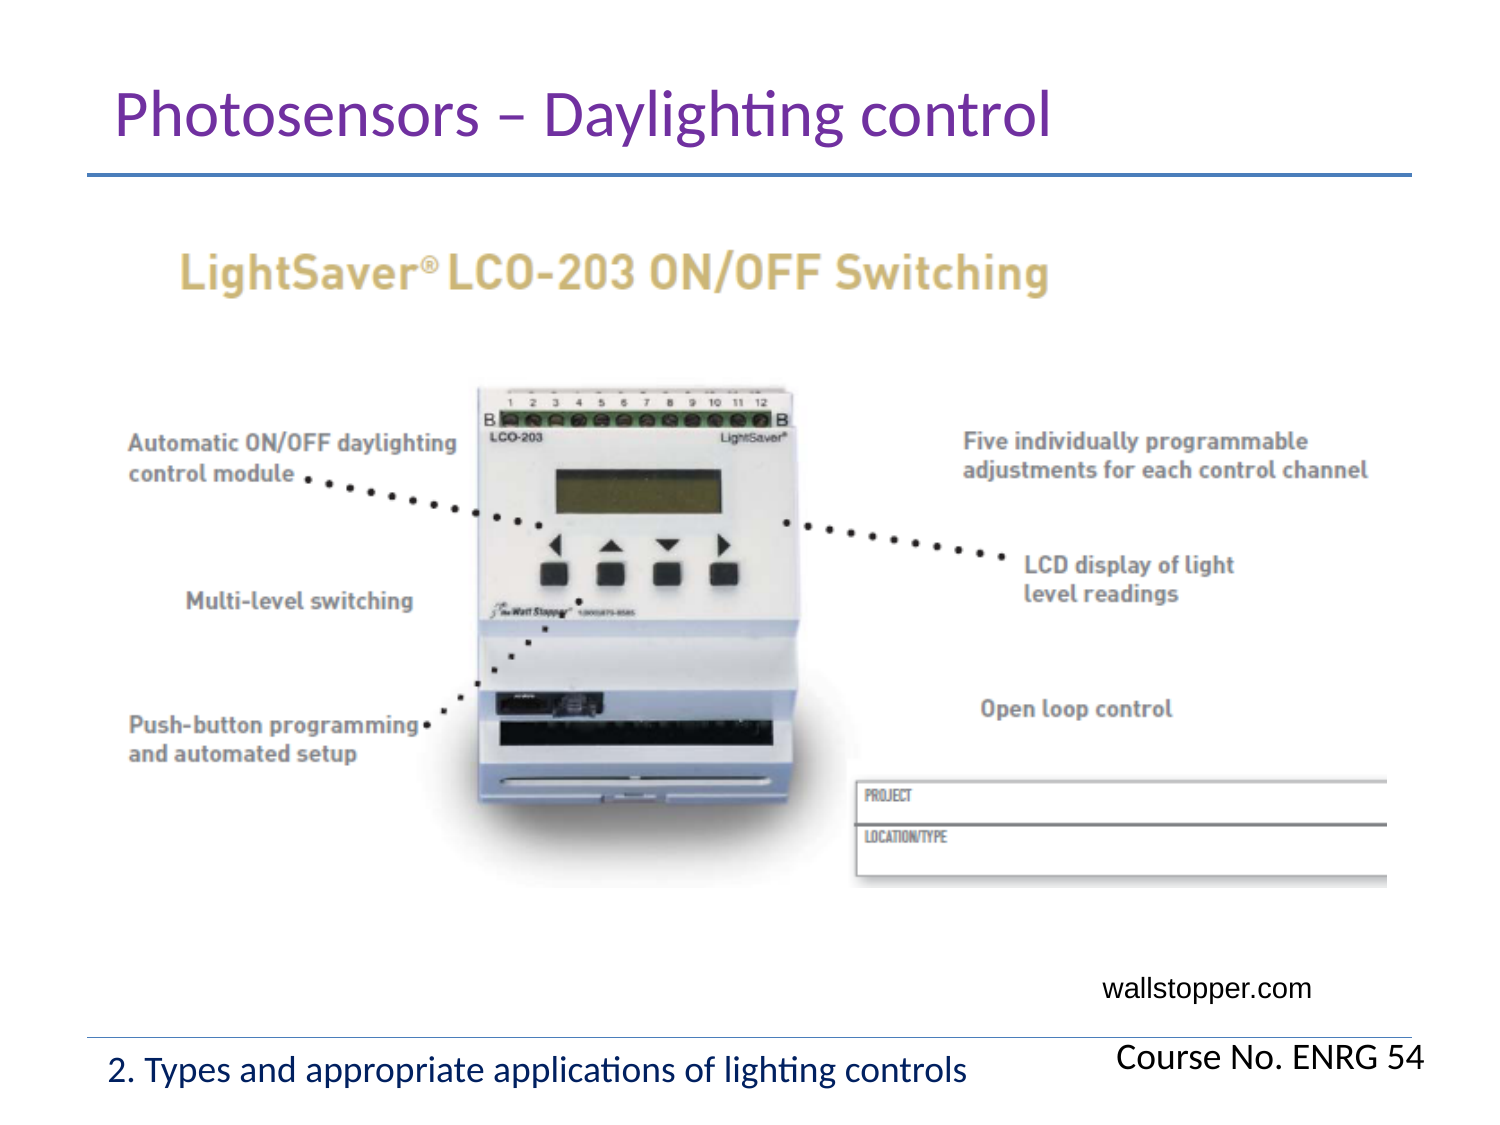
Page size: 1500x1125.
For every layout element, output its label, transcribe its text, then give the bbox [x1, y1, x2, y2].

text_box Photosensors – Daylighting control [99, 62, 1400, 158]
text_box 2. Types and appropriate applications of lighting controls [92, 1046, 984, 1098]
picture [112, 236, 1387, 888]
text_box Course No. ENRG 54 [1101, 1024, 1441, 1085]
text_box wallstopper.com [1087, 962, 1328, 1013]
